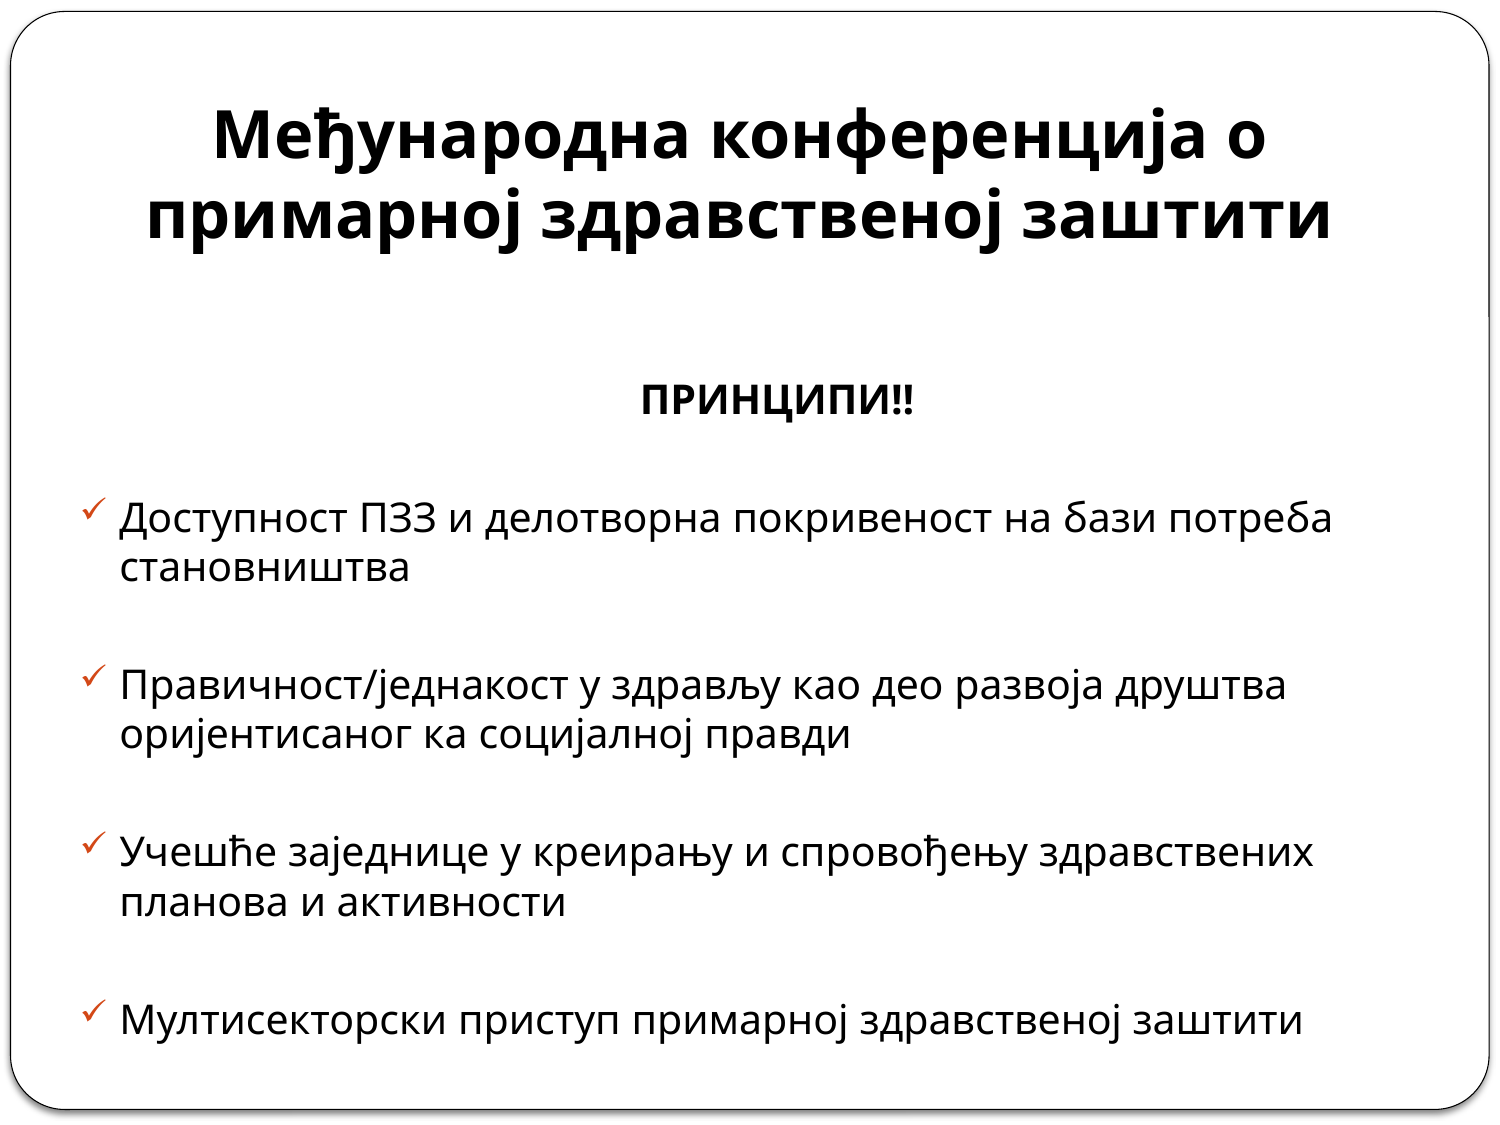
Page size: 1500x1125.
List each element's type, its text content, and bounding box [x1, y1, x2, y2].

list ПРИНЦИПИ!! Доступност ПЗЗ и делотворна покривеност на бази потреба становништва Правичност/једнакост у здрављу као део развоја друштва оријентисаног ка социјалној правди Учешће заједнице у креирању и спровођењу здравствених планова и активности Мултисекторски приступ примарној здравственој заштити [64, 302, 1447, 1053]
title Међународна конференција о примарној здравственој заштити [64, 125, 1415, 268]
